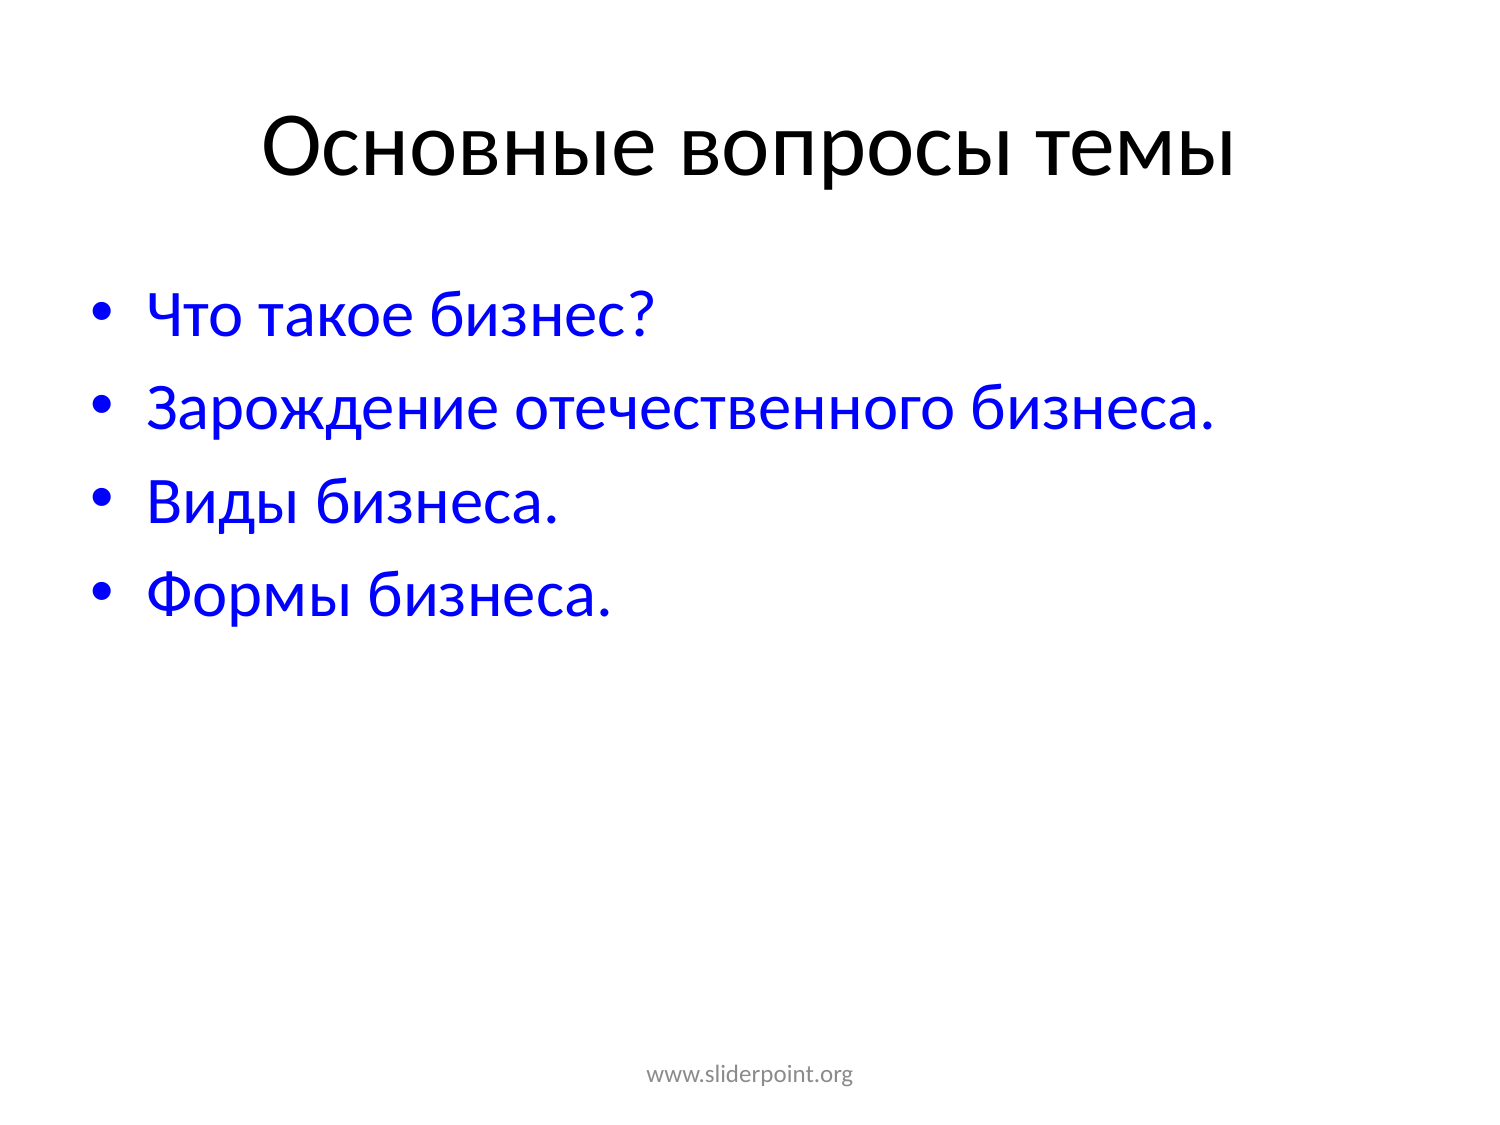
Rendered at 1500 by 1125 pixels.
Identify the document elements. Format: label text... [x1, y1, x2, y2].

footer www.sliderpoint.org [512, 1042, 988, 1103]
list Что такое бизнес? Зарождение отечественного бизнеса. Виды бизнеса. Формы бизнеса. [75, 262, 1425, 1005]
title Основные вопросы темы [75, 45, 1425, 233]
